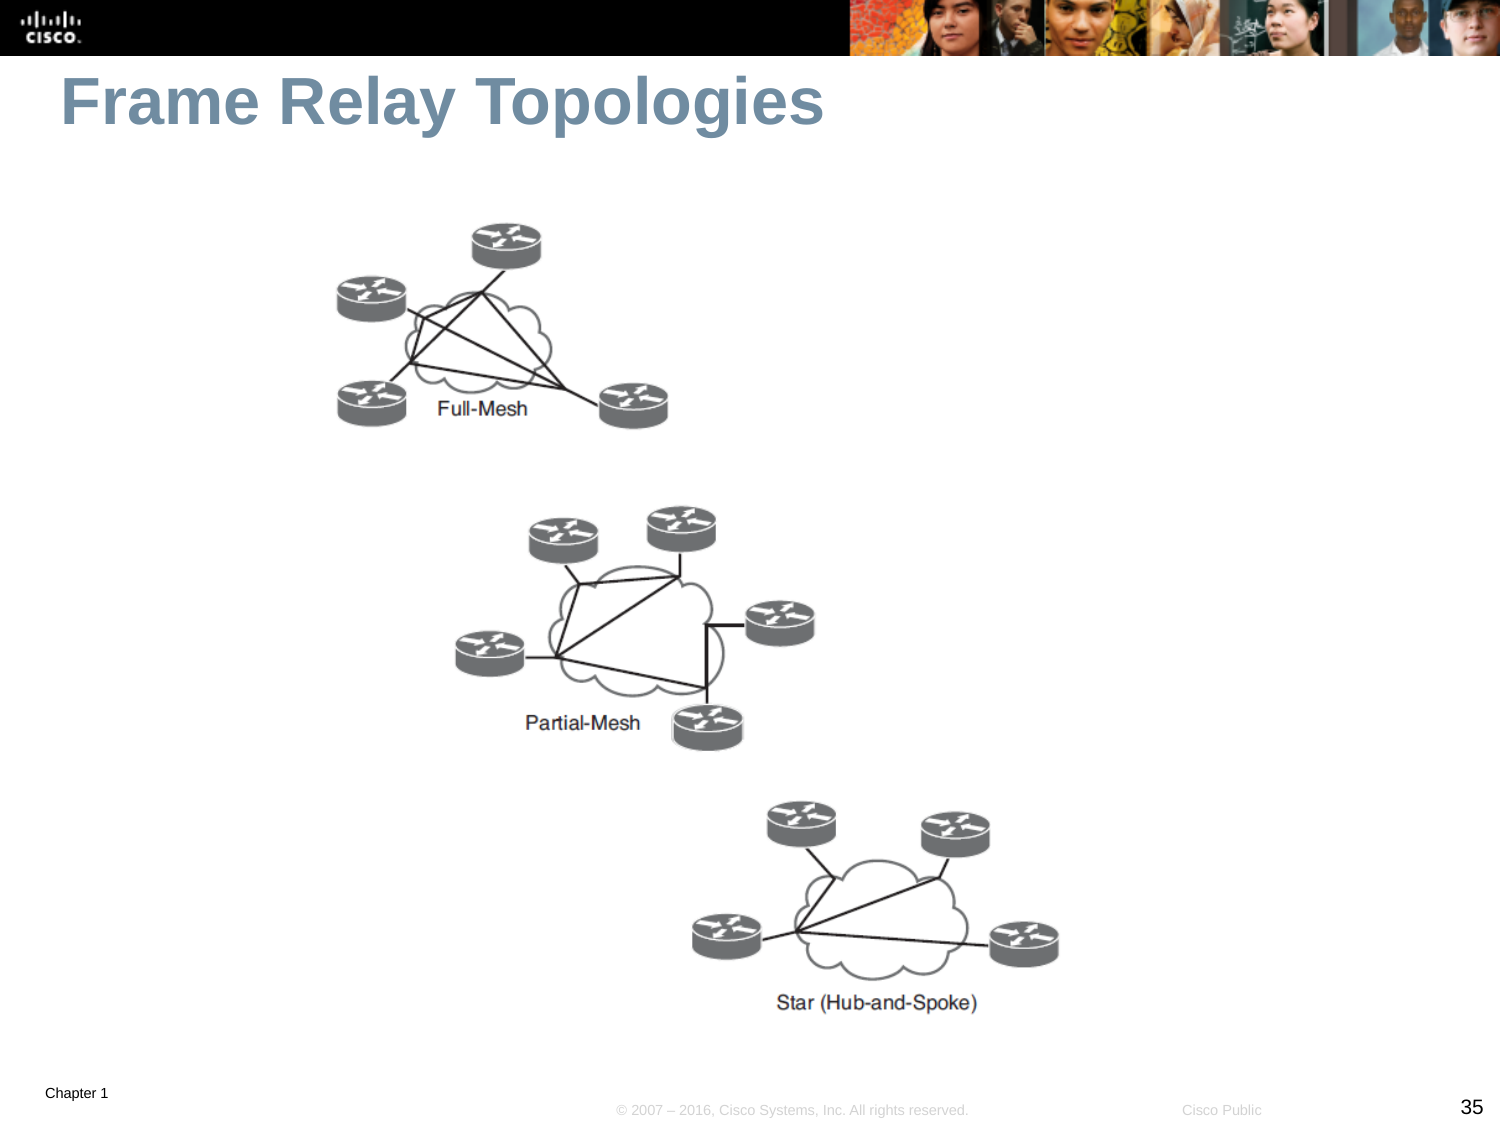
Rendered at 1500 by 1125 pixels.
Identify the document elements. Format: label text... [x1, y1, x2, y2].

title Frame Relay Topologies [45, 59, 1444, 182]
picture [0, 0, 1500, 56]
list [311, 193, 1178, 1037]
